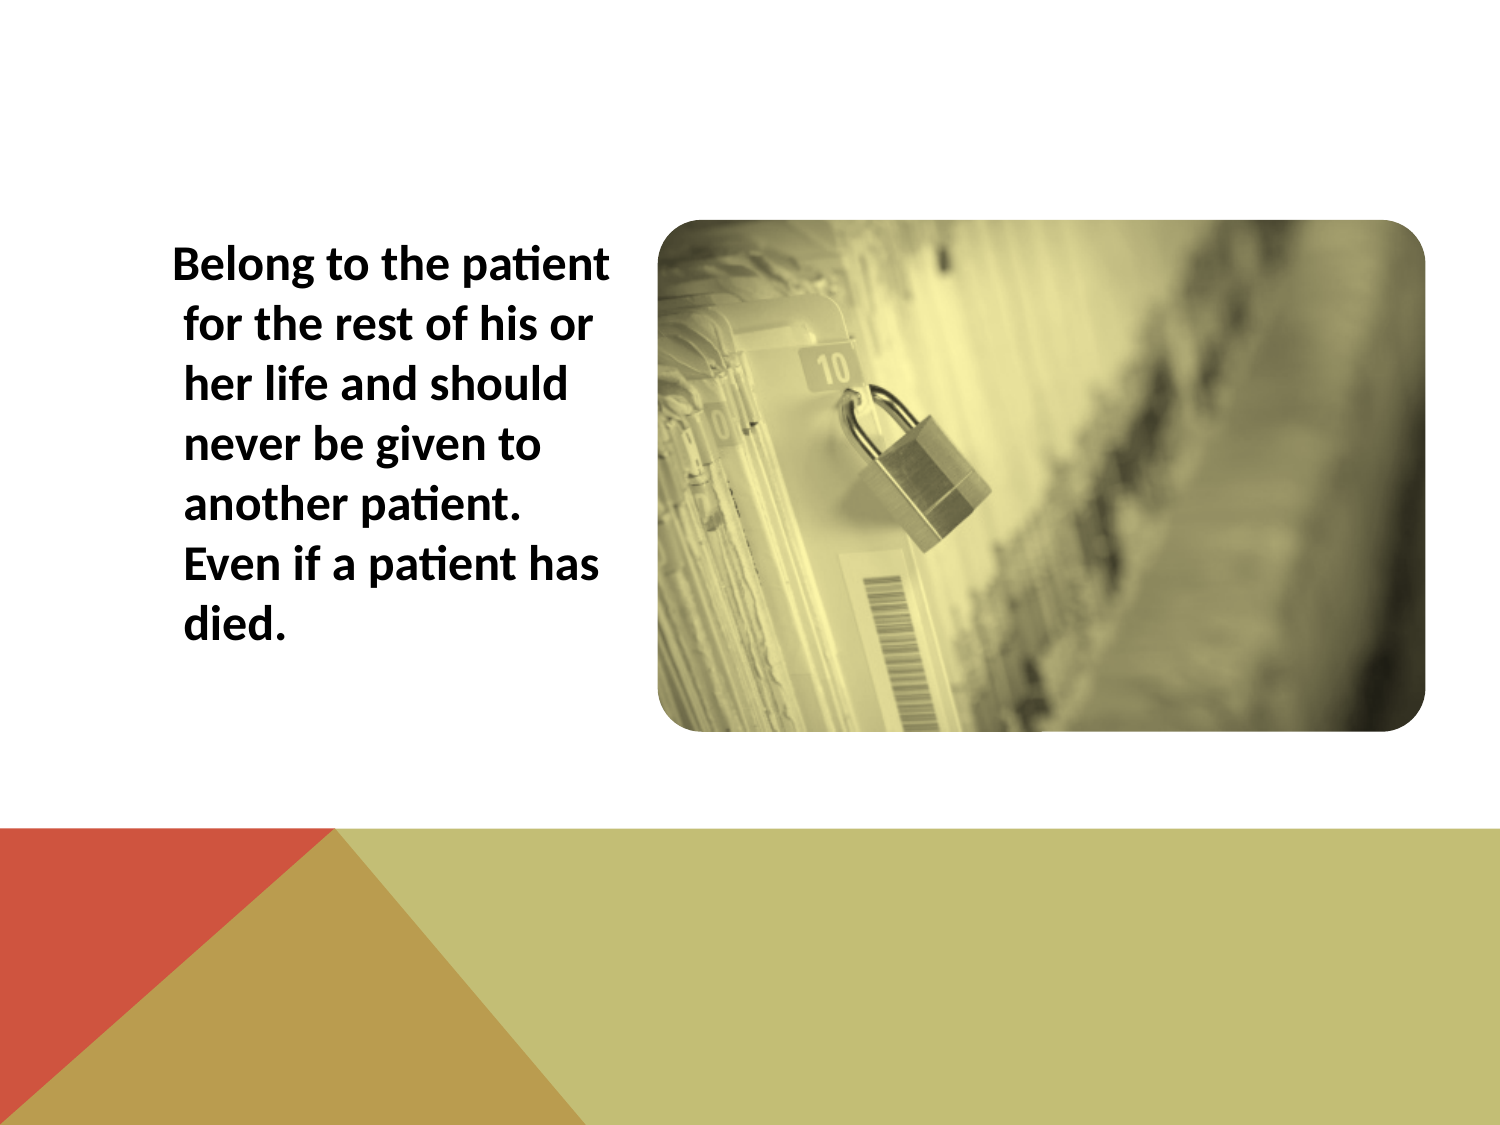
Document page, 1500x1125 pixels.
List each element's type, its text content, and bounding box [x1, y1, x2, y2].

picture [657, 219, 1426, 732]
list Belong to the patient for the rest of his or her life and should never be given to another patient. Even if a patient has died. [112, 223, 633, 811]
